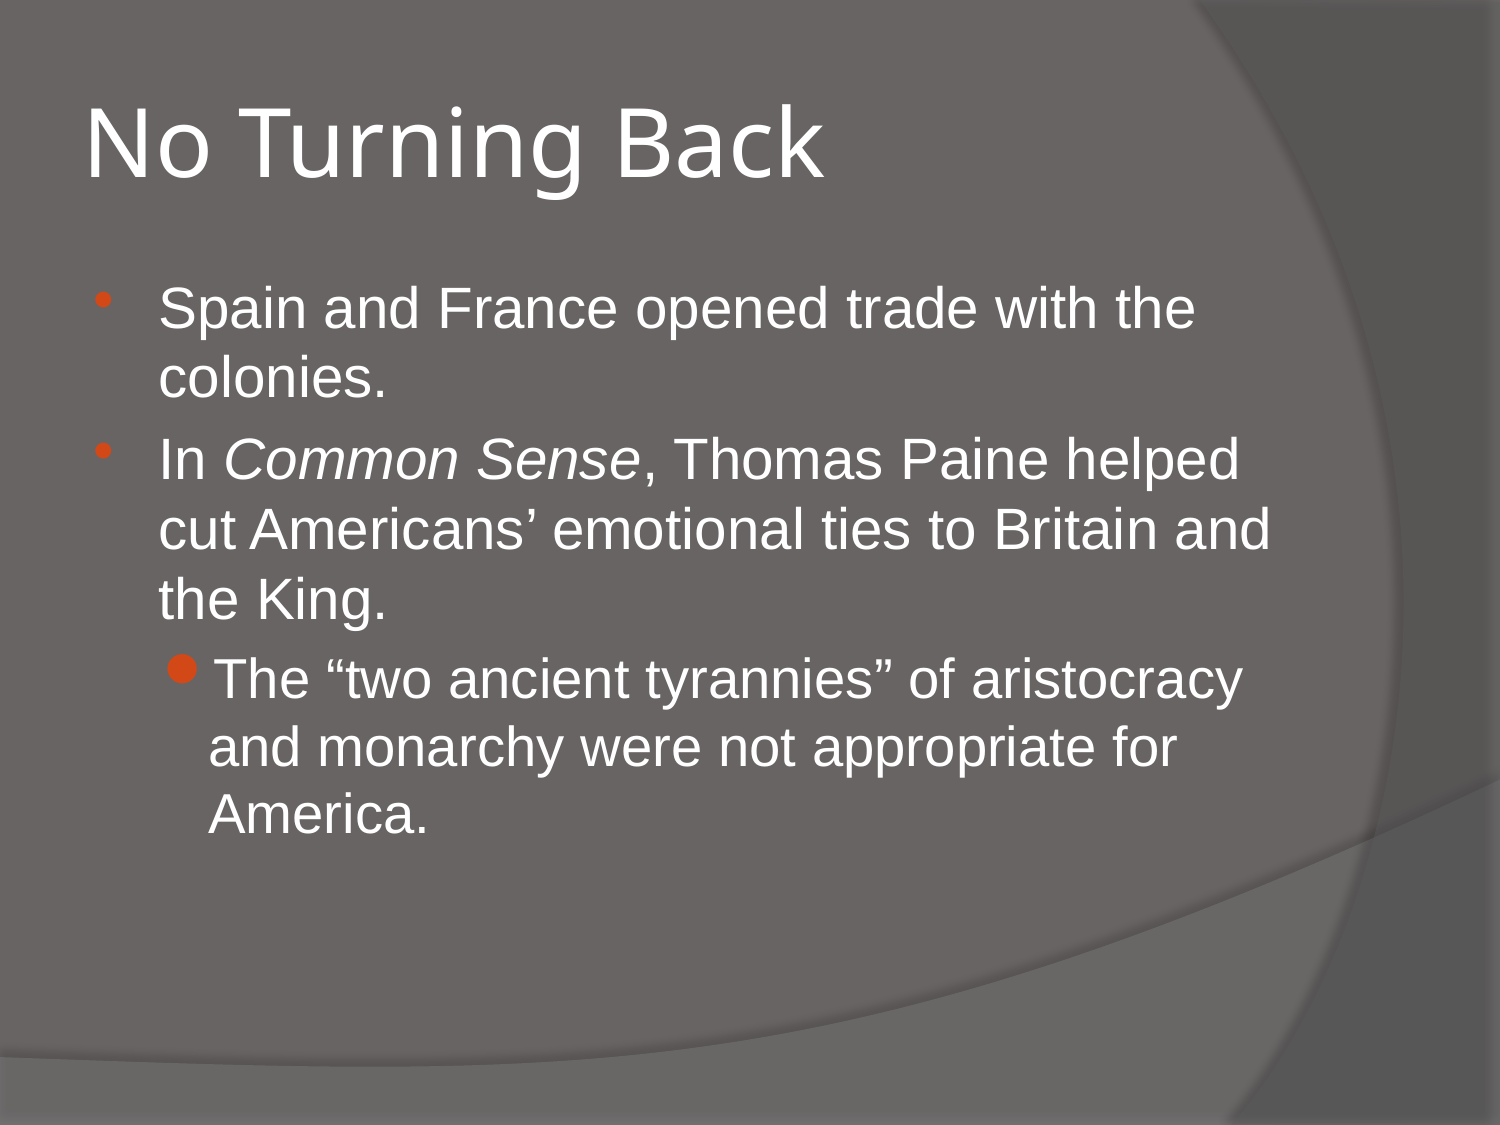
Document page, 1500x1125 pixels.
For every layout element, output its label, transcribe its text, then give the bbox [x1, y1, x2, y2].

title No Turning Back [75, 45, 1300, 233]
list Spain and France opened trade with the colonies. In Common Sense, Thomas Paine helped cut Americans’ emotional ties to Britain and the King. The “two ancient tyrannies” of aristocracy and monarchy were not appropriate for America. [75, 262, 1300, 1005]
